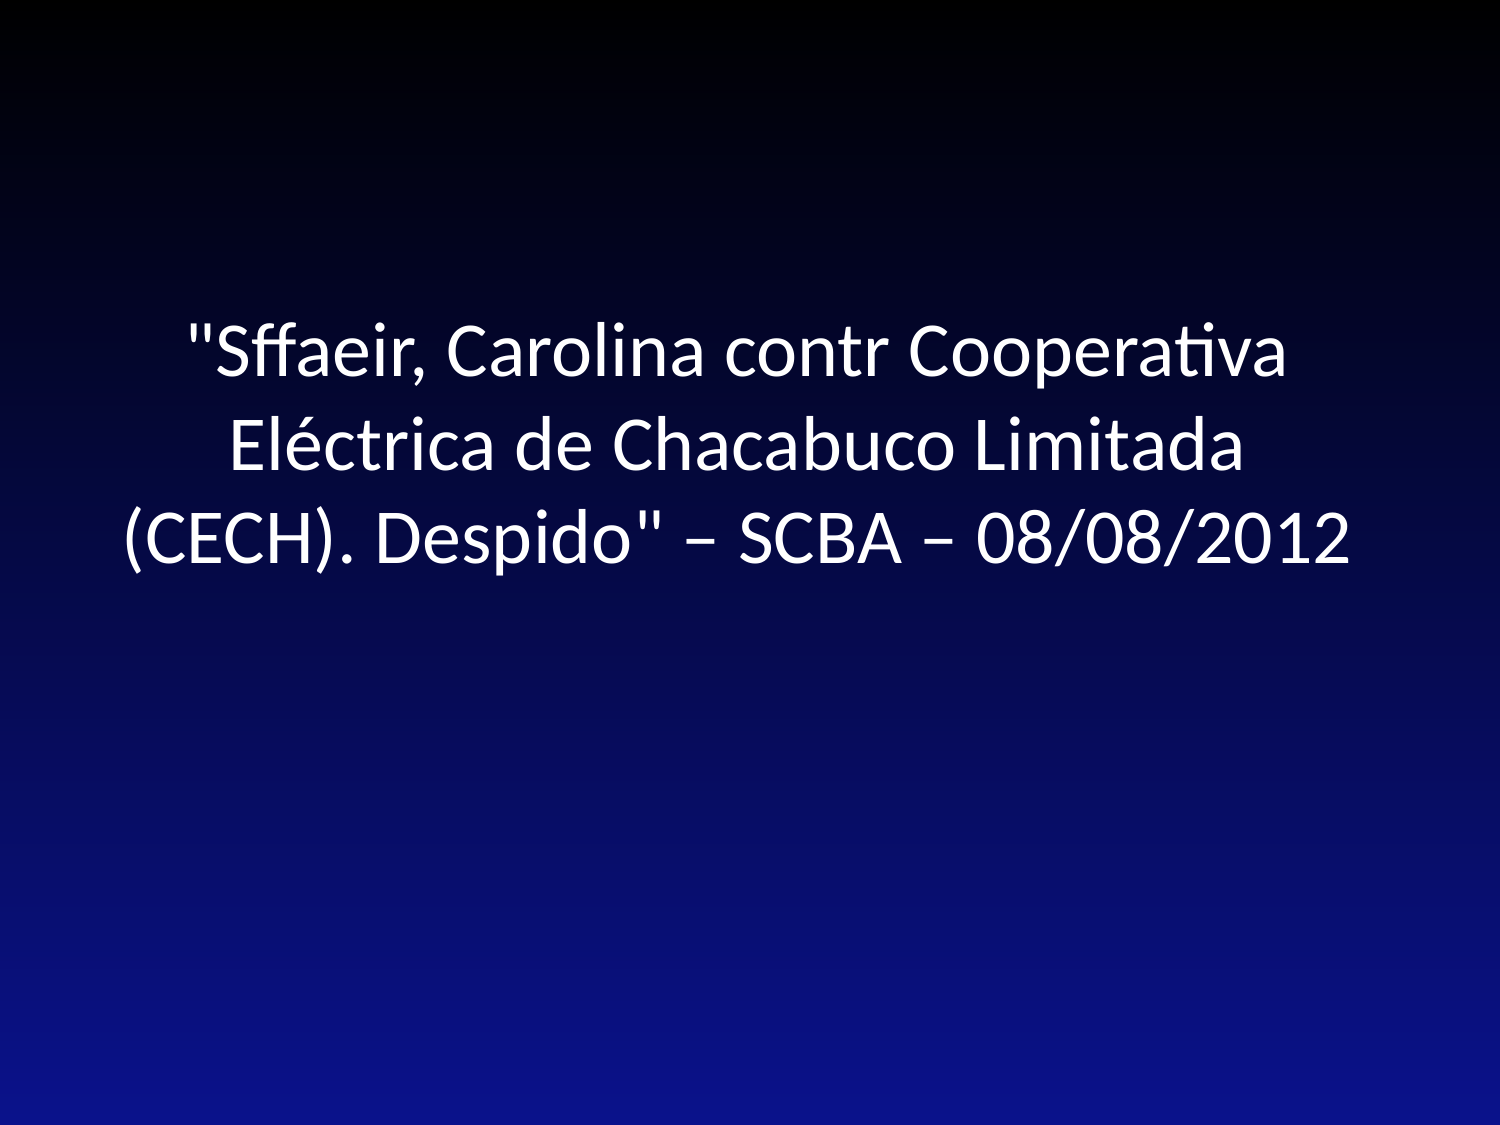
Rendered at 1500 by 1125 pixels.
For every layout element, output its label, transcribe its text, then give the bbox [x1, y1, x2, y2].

title "Sffaeir, Carolina contr Cooperativa Eléctrica de Chacabuco Limitada (CECH). Despido" – SCBA – 08/08/2012 [100, 255, 1376, 717]
